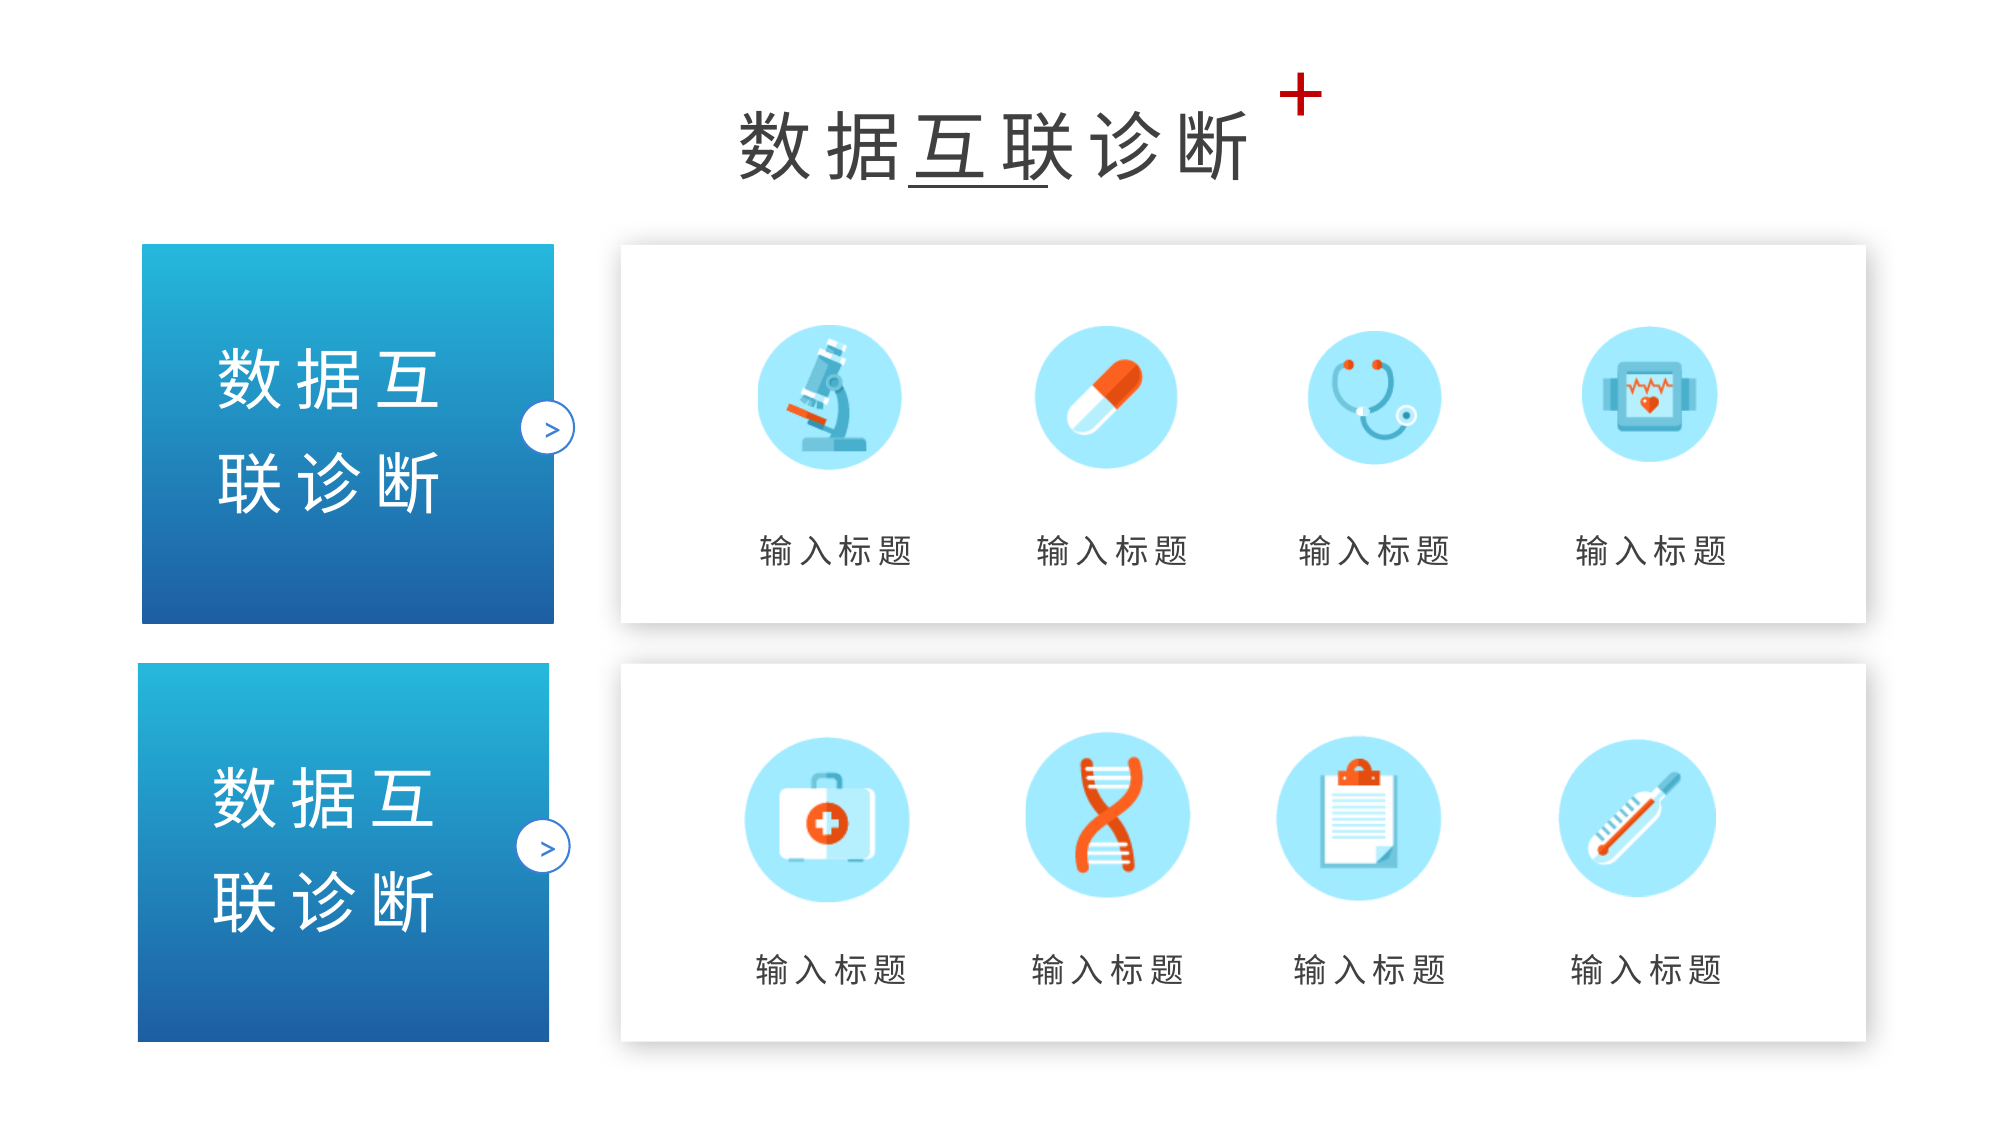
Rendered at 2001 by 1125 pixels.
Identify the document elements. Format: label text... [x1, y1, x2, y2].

text_box 输入标题 [740, 877, 922, 997]
picture [1025, 731, 1198, 907]
text_box 数据互联诊断 [722, 77, 1266, 197]
picture [736, 720, 911, 924]
text_box + [1263, 29, 1340, 149]
picture [1023, 326, 1193, 482]
picture [1544, 729, 1716, 897]
picture [1265, 713, 1459, 912]
picture [757, 325, 912, 479]
picture [1296, 331, 1462, 475]
text_box [620, 244, 1867, 624]
text_box 输入标题 [1016, 877, 1199, 997]
picture [1572, 316, 1732, 472]
text_box 输入标题 [1278, 877, 1461, 997]
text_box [137, 663, 570, 1042]
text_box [142, 244, 574, 624]
text_box 输入标题 [1021, 458, 1204, 578]
text_box 输入标题 [1560, 458, 1742, 578]
text_box [620, 663, 1867, 1043]
text_box 输入标题 [745, 458, 927, 578]
text_box 输入标题 [1555, 877, 1737, 997]
text_box 输入标题 [1283, 458, 1466, 578]
